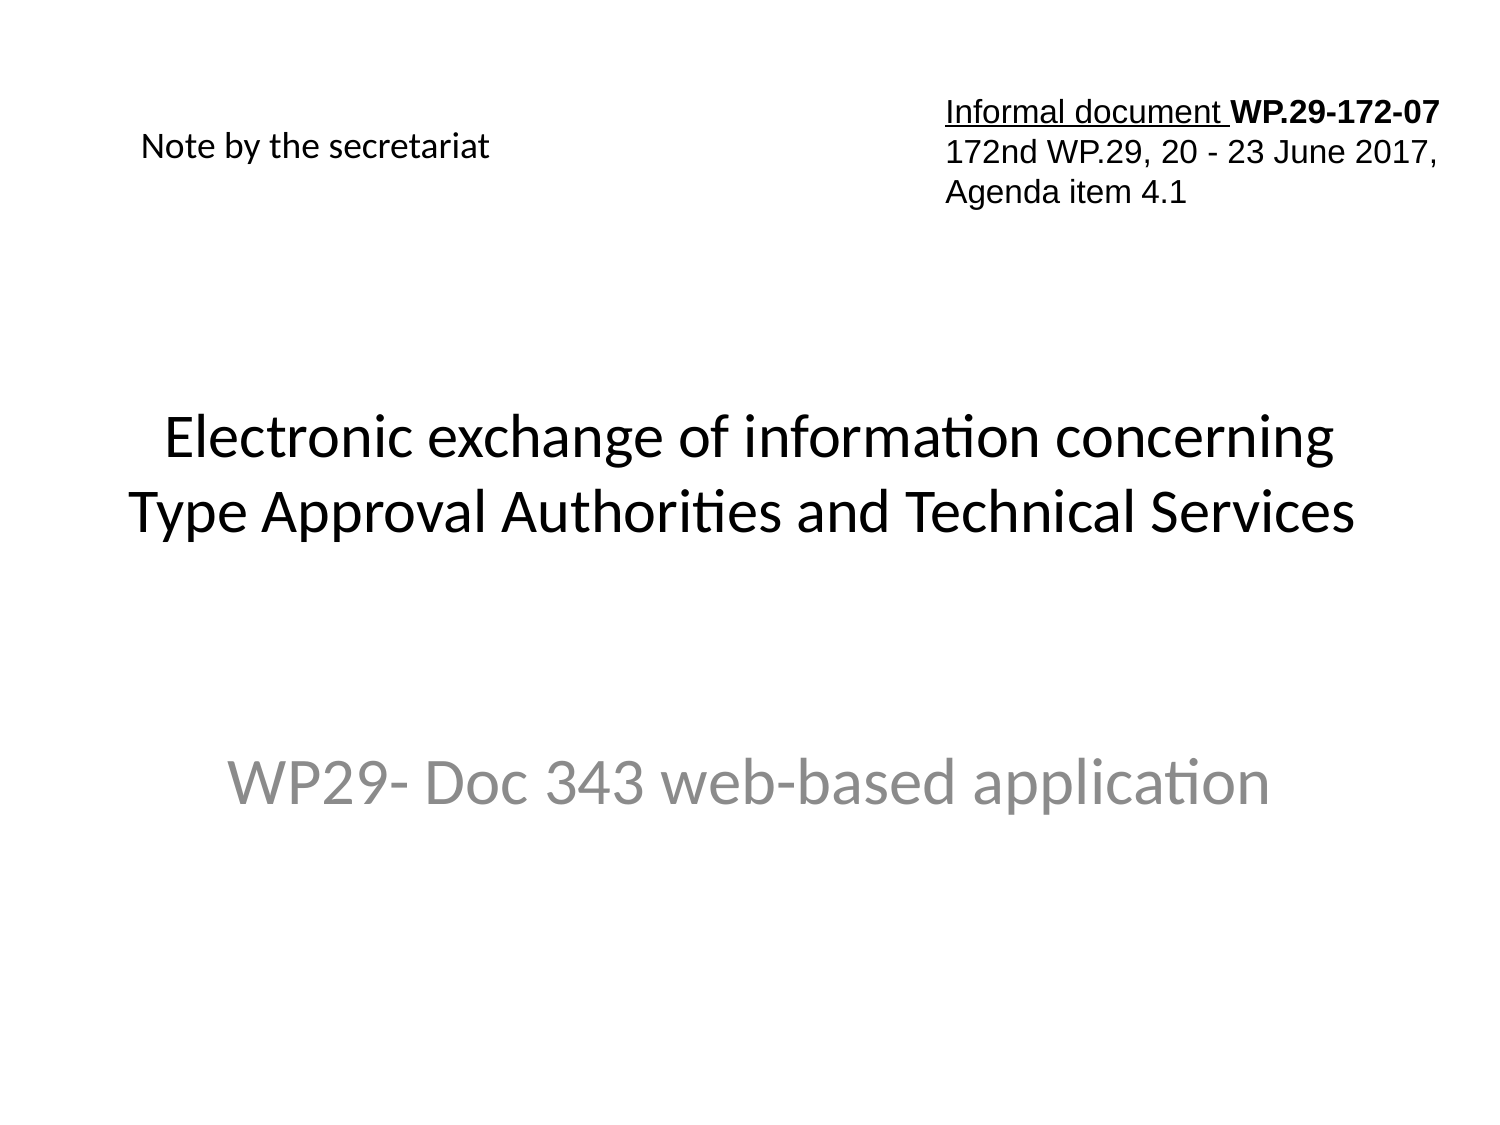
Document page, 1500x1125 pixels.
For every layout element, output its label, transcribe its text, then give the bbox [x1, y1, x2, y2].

subtitle WP29- Doc 343 web-based application [159, 637, 1341, 925]
text_box Note by the secretariat [126, 113, 506, 174]
text_box Informal document WP.29-172-07 172nd WP.29, 20 - 23 June 2017, Agenda item 4.1 [930, 82, 1500, 218]
title Electronic exchange of information concerning Type Approval Authorities and Technical Services [112, 349, 1388, 591]
